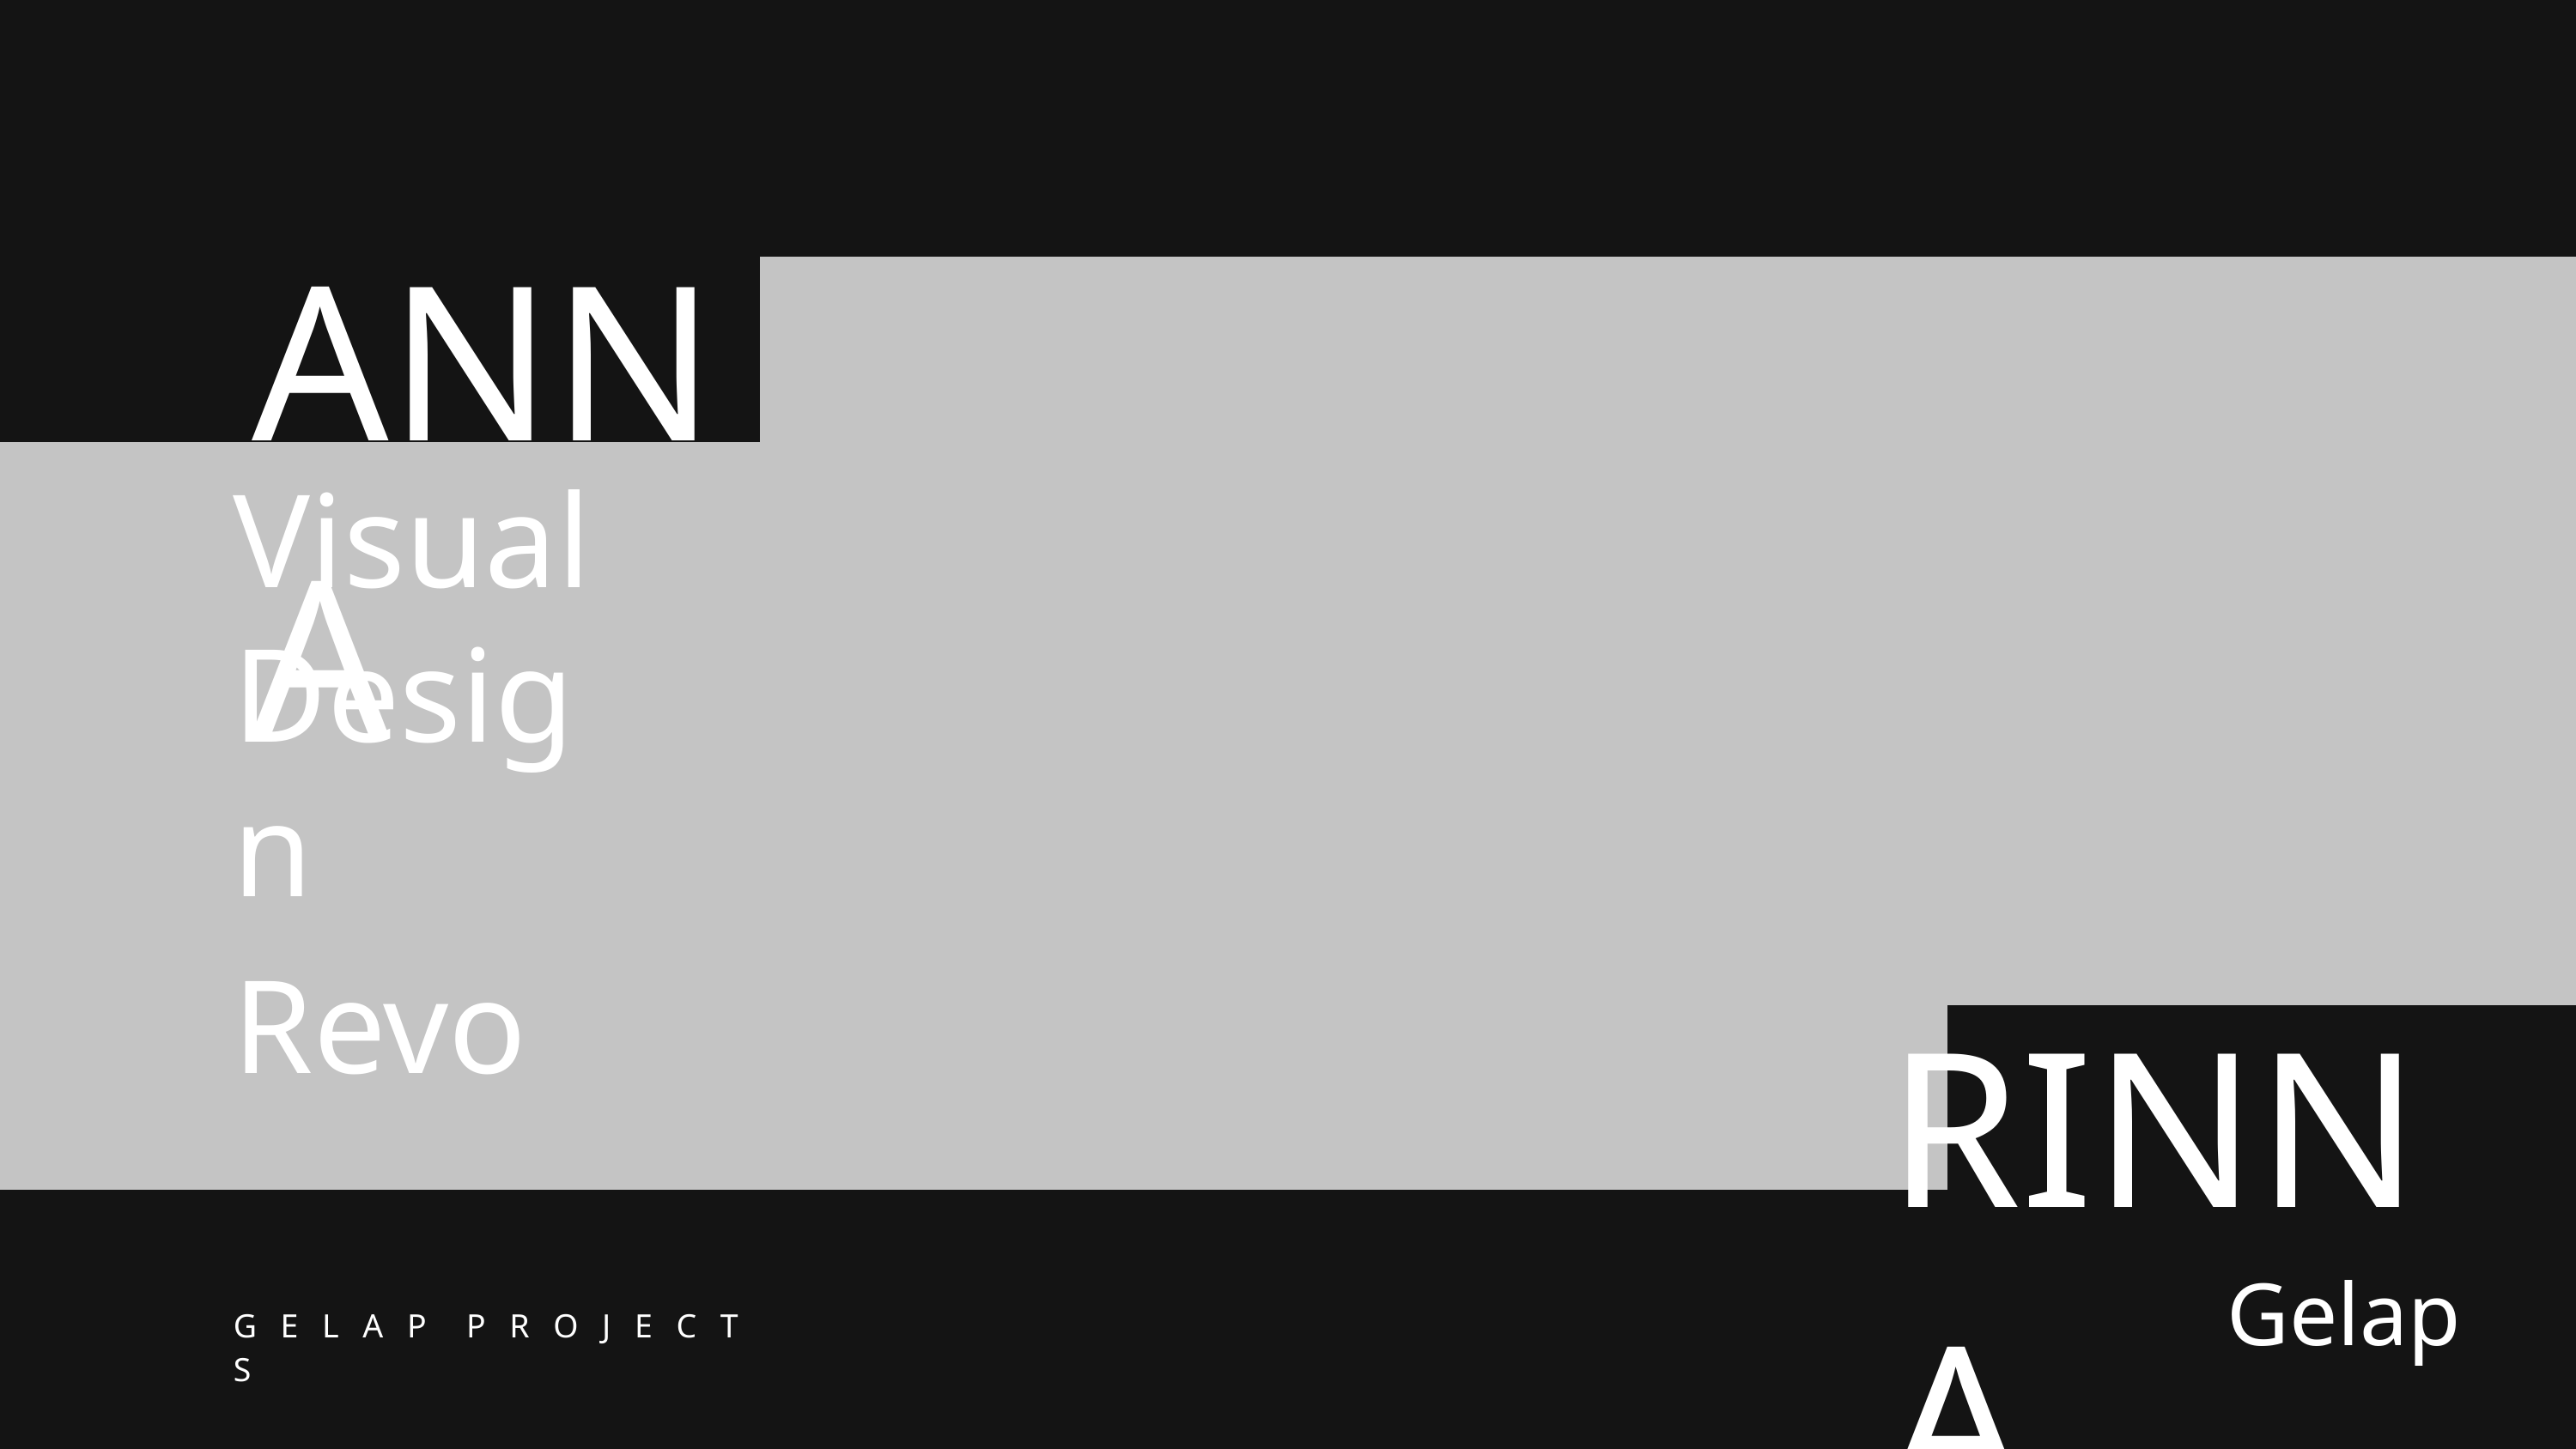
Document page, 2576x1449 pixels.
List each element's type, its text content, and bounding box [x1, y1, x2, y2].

text_box Gelap. [2227, 1244, 2465, 1363]
text_box G E L A P P R O J E C T S [233, 1300, 761, 1344]
text_box RINNA [1887, 1005, 2497, 1251]
text_box ANNA [252, 190, 803, 442]
picture [0, 257, 2576, 1190]
